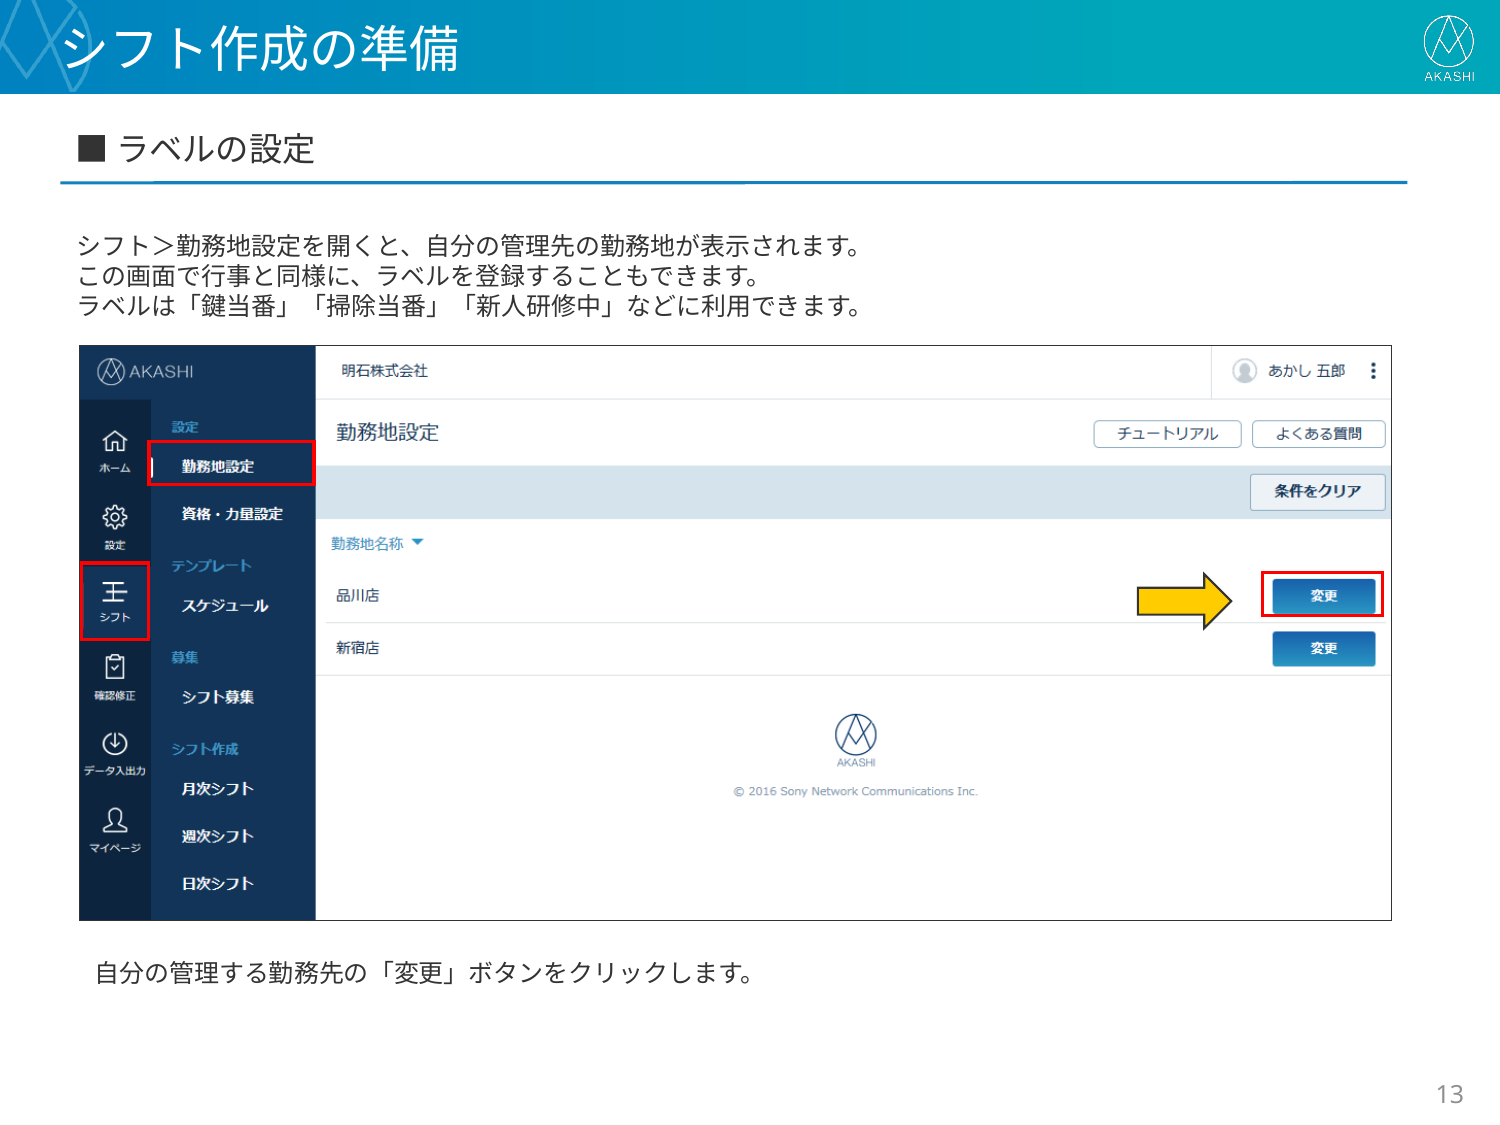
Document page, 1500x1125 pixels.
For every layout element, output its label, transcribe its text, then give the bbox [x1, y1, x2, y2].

title シフト作成の準備 [44, 0, 1393, 92]
text_box 自分の管理する勤務先の「変更」ボタンをクリックします。 [79, 950, 1480, 996]
text_box ■ラベルの設定 [60, 121, 1038, 176]
slide_number 12 [1141, 1065, 1480, 1125]
picture [1416, 7, 1481, 89]
text_box シフト＞勤務地設定を開くと、自分の管理先の勤務地が表示されます。 この画面で行事と同様に、ラベルを登録することもできます。 ラベルは「鍵当番」「掃除当番」「新人研修中」などに利用できます。 [62, 223, 1462, 328]
picture [79, 345, 1392, 921]
